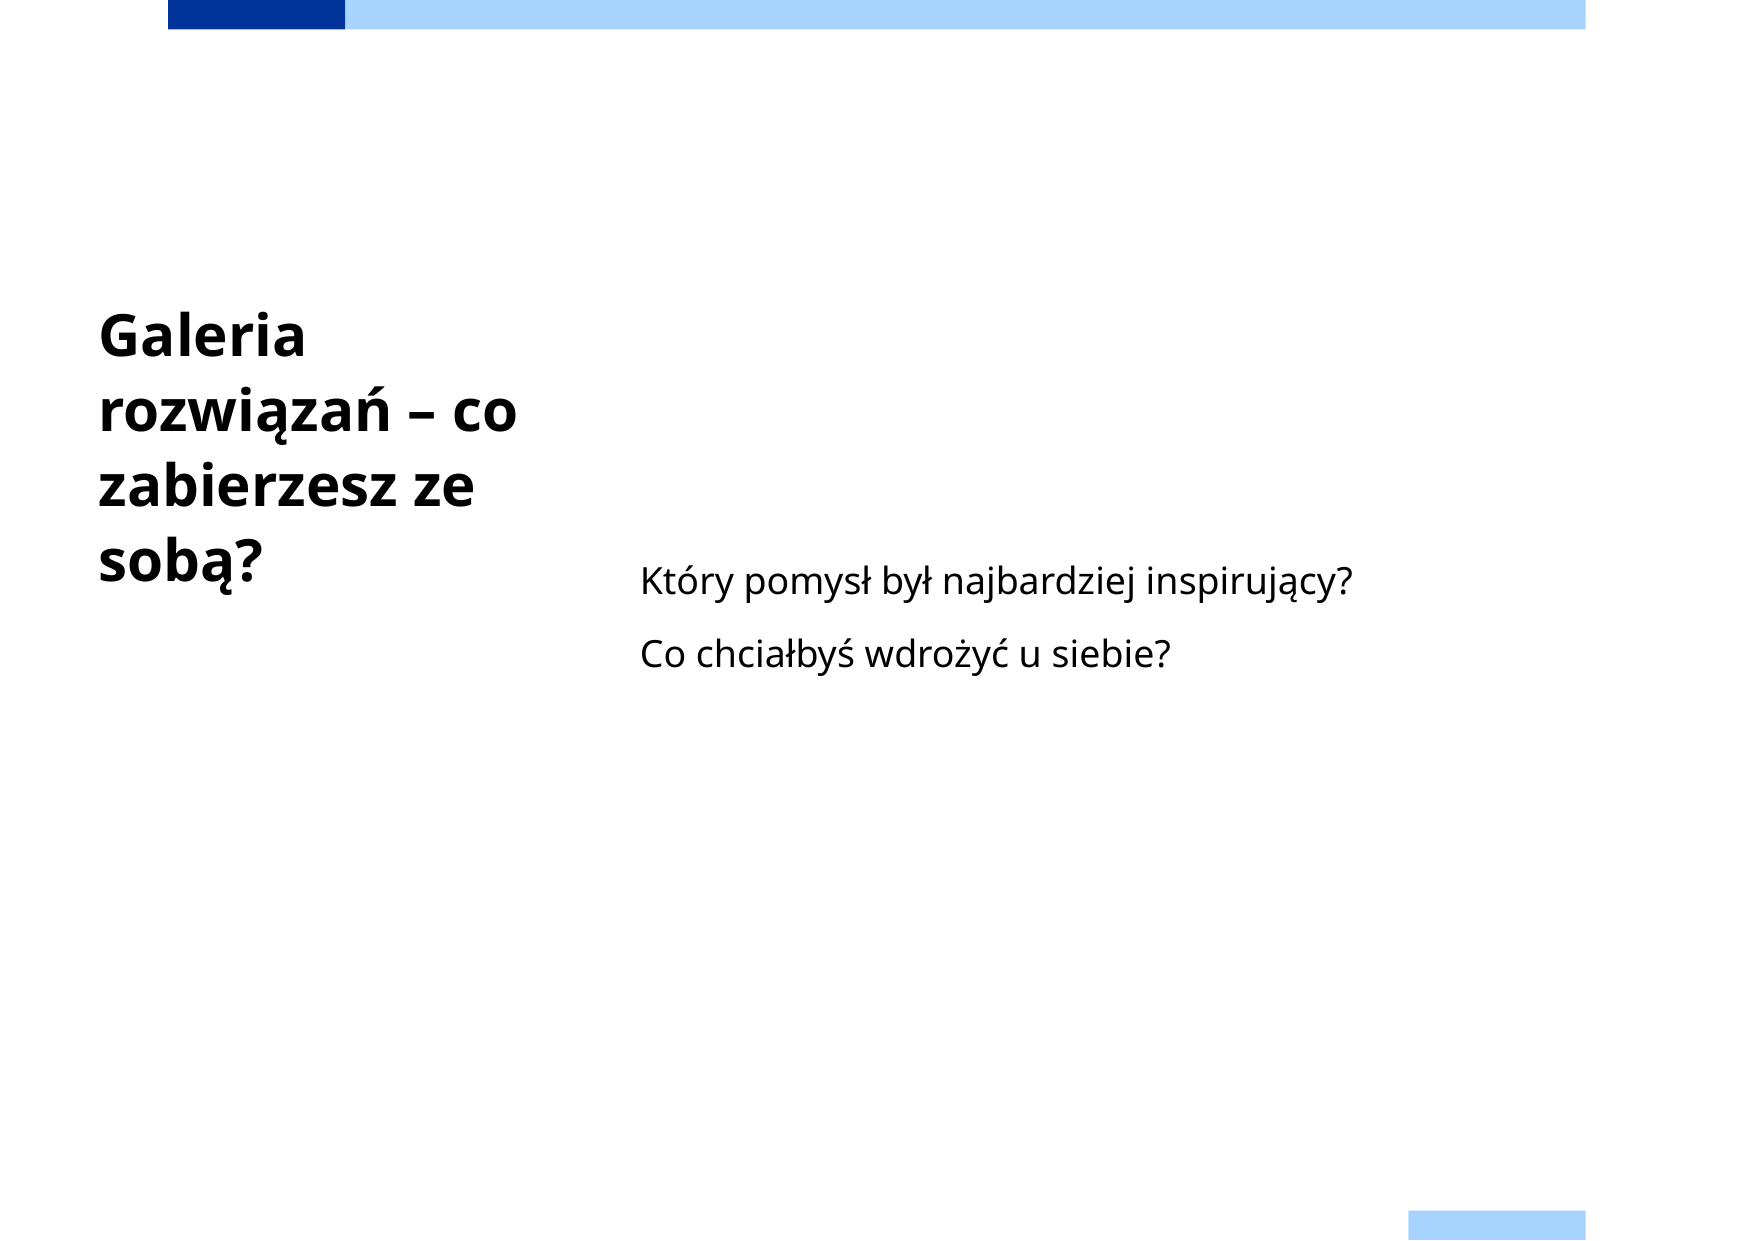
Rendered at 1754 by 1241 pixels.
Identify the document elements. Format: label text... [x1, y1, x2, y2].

list Który pomysł był najbardziej inspirujący? Co chciałbyś wdrożyć u siebie? [639, 211, 1634, 1016]
title Galeria rozwiązań – co zabierzesz ze sobą? [98, 292, 560, 935]
